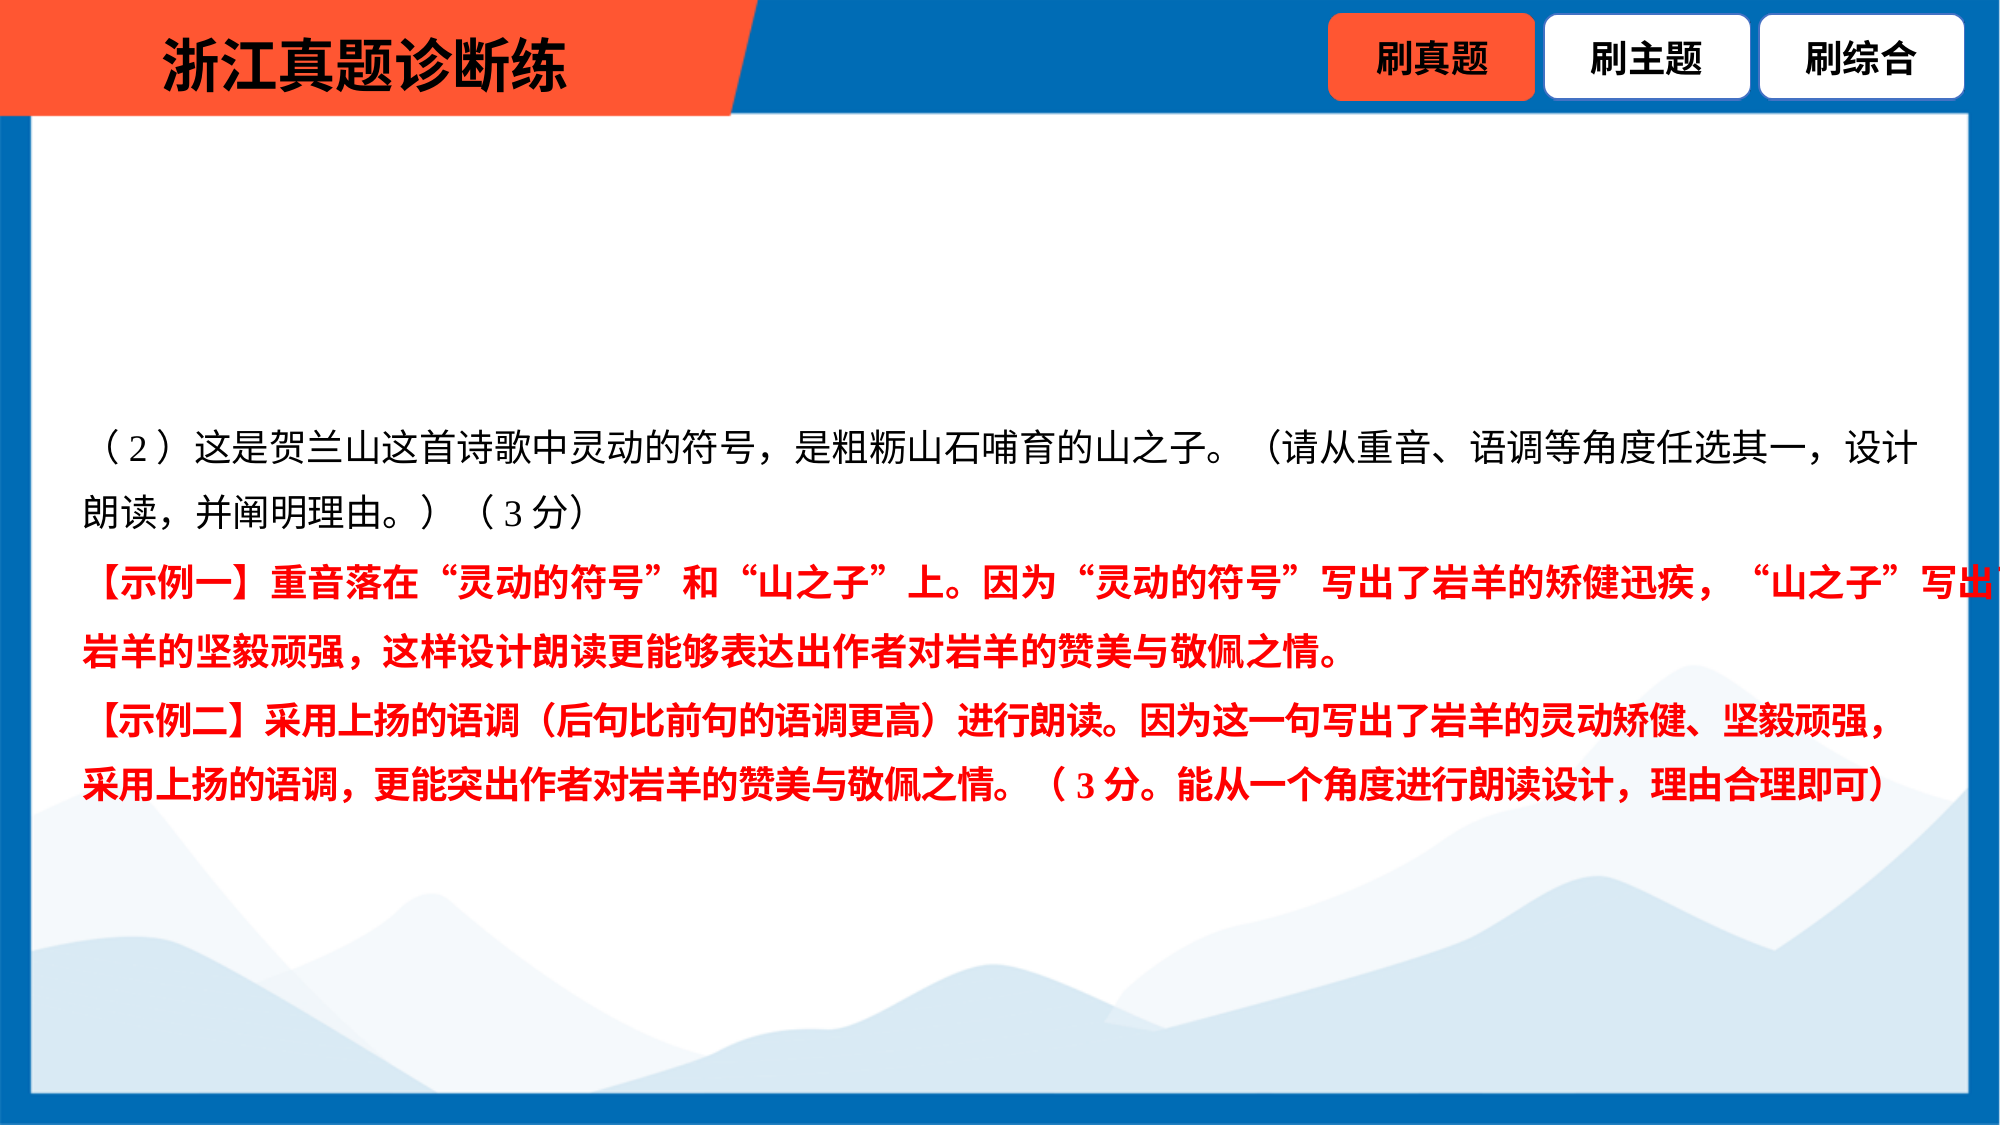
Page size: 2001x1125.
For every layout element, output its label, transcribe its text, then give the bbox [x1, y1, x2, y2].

text_box （2）这是贺兰山这首诗歌中灵动的符号，是粗粝山石哺育的山之子。（请从重音、语调等角度任选其一，设计 朗读，并阐明理由。）（3分） [82, 400, 1917, 528]
picture [0, 0, 2000, 1125]
text_box 【示例一】重音落在“灵动的符号”和“山之子”上。因为“灵动的符号”写出了岩羊的矫健迅疾，“山之子”写出了 岩羊的坚毅顽强，这样设计朗读更能够表达出作者对岩羊的赞美与敬佩之情。 【示例二】采用上扬的语调（后句比前句的语调更高）进行朗读。因为这一句写出了岩羊的灵动矫健、坚毅顽强， 采用上扬的语调，更能突出作者对岩羊的赞美与敬佩之情。（3分。能从一个角度进行朗读设计，理由合理即可） [82, 535, 1917, 800]
